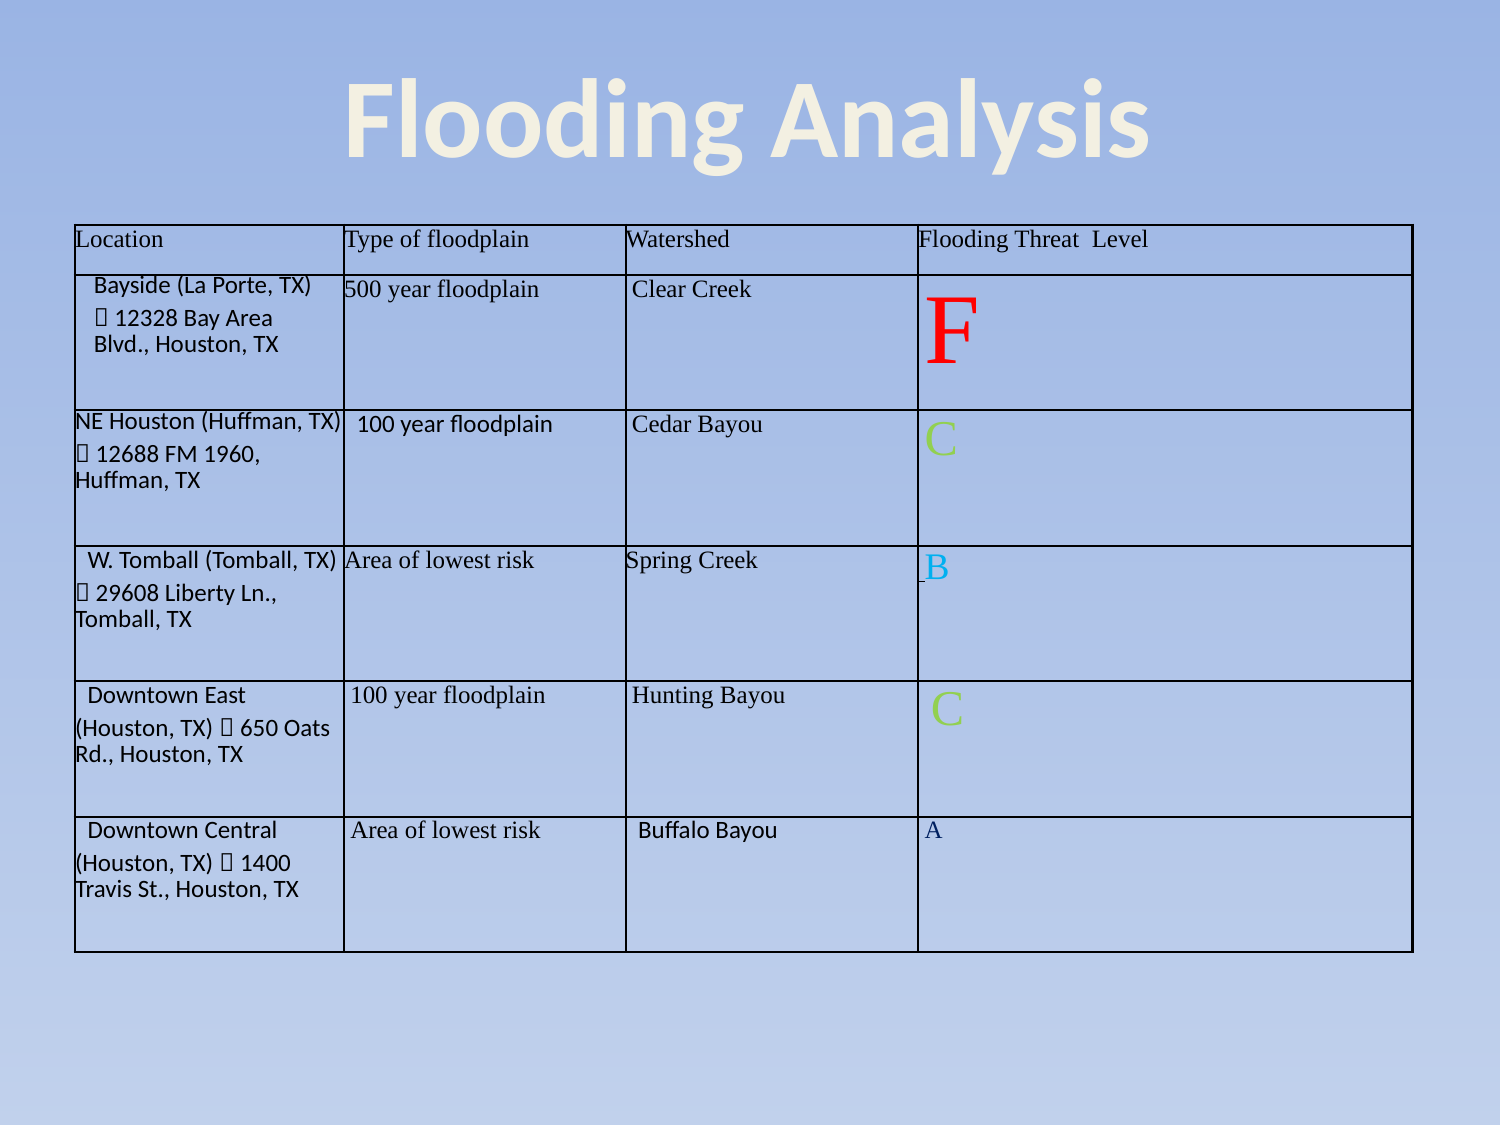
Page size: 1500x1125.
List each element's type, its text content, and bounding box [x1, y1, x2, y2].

table_header Flooding Threat Level [919, 226, 1411, 274]
table_cell Downtown East (Houston, TX)  650 Oats Rd., Houston, TX [76, 682, 343, 816]
table_cell Spring Creek [627, 547, 917, 680]
table_cell Area of lowest risk [345, 547, 625, 680]
table_cell Buffalo Bayou [627, 818, 917, 951]
table_cell 500 year floodplain [345, 276, 625, 409]
table_cell Hunting Bayou [627, 682, 917, 816]
table_header Location [76, 226, 343, 274]
table_cell NE Houston (Huffman, TX)  12688 FM 1960, Huffman, TX [76, 411, 343, 545]
text_box Flooding Analysis [328, 37, 1169, 188]
table_cell C [919, 411, 1411, 545]
table_cell W. Tomball (Tomball, TX)  29608 Liberty Ln., Tomball, TX [76, 547, 343, 680]
table_cell A [919, 818, 1411, 951]
table_cell Downtown Central (Houston, TX)  1400 Travis St., Houston, TX [76, 818, 343, 951]
table_cell C [919, 682, 1411, 816]
table_cell 100 year floodplain [345, 682, 625, 816]
table_cell F [919, 276, 1411, 409]
table_cell Cedar Bayou [627, 411, 917, 545]
table_cell Bayside (La Porte, TX)  12328 Bay Area Blvd., Houston, TX [76, 276, 343, 409]
table_cell Area of lowest risk [345, 818, 625, 951]
table_cell 100 year floodplain [345, 411, 625, 545]
table_header Type of floodplain [345, 226, 625, 274]
table_cell B [919, 547, 1411, 680]
table_header Watershed [627, 226, 917, 274]
table_cell Clear Creek [627, 276, 917, 409]
